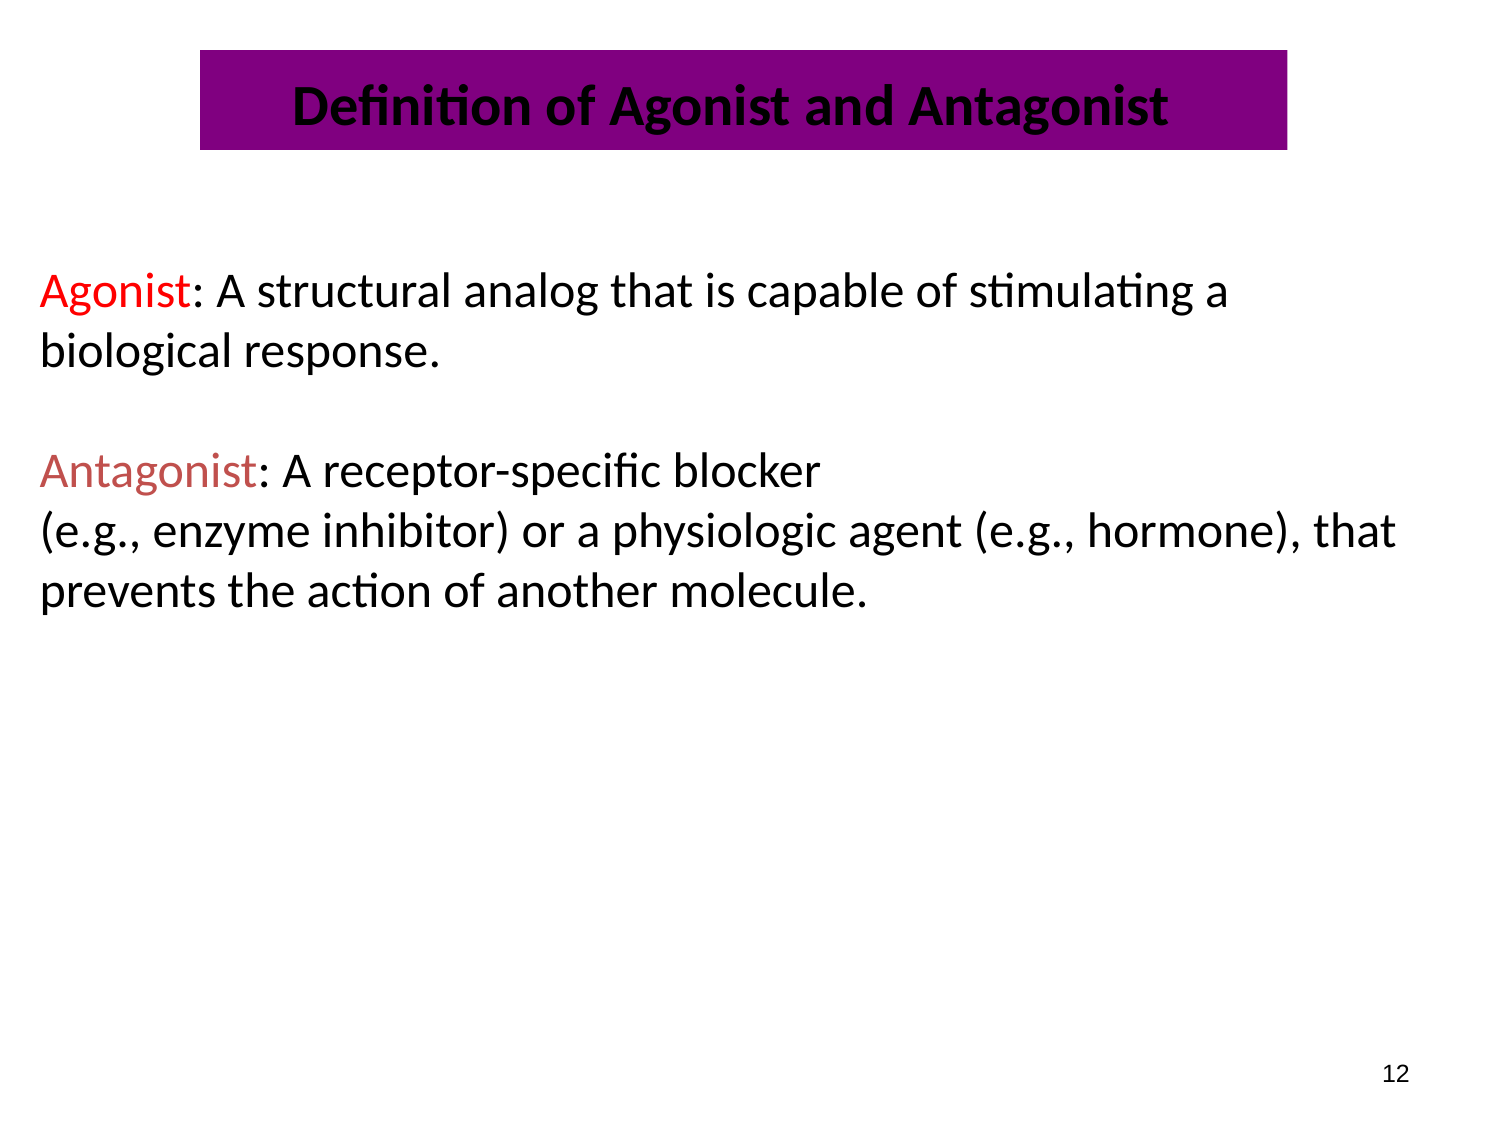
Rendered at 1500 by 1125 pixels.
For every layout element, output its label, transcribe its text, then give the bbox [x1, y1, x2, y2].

text_box Definition of Agonist and Antagonist Agonist: A structural analog that is capable of stimulating a biological response. Antagonist: A receptor-specific blocker (e.g., enzyme inhibitor) or a physiologic agent (e.g., hormone), that prevents the action of another molecule. [24, 0, 1438, 625]
slide_number 12 [1074, 1042, 1425, 1103]
